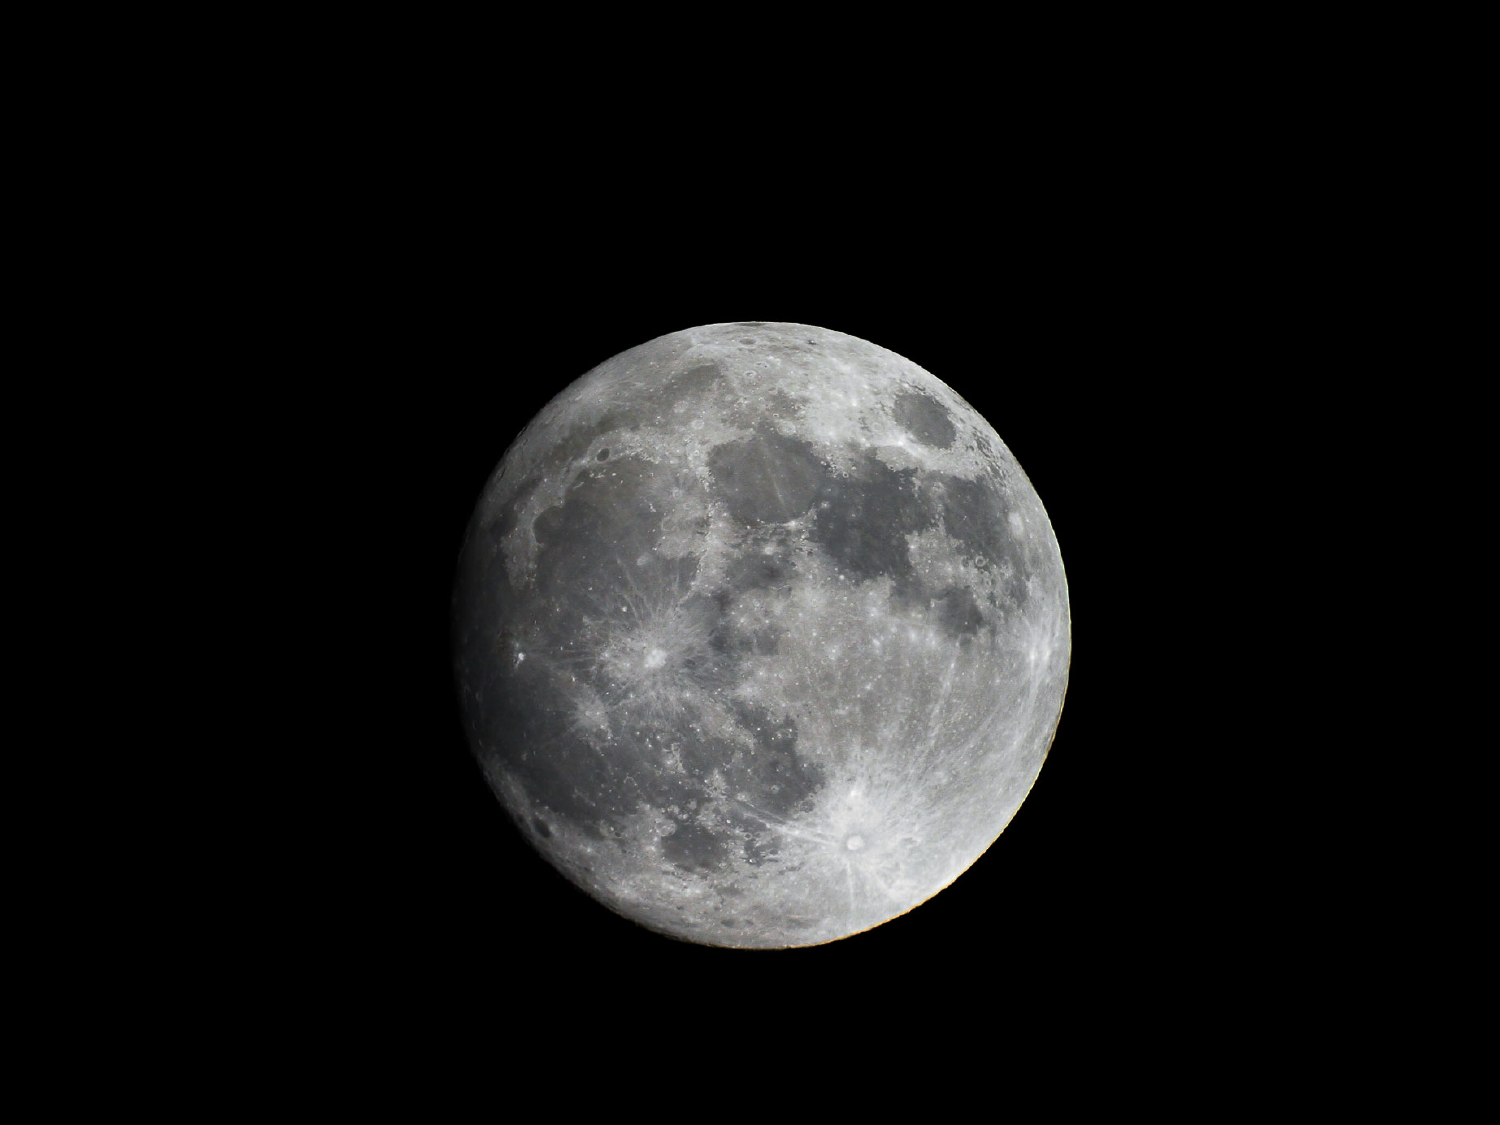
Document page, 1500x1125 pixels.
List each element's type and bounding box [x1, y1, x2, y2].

list [74, 262, 1426, 1006]
